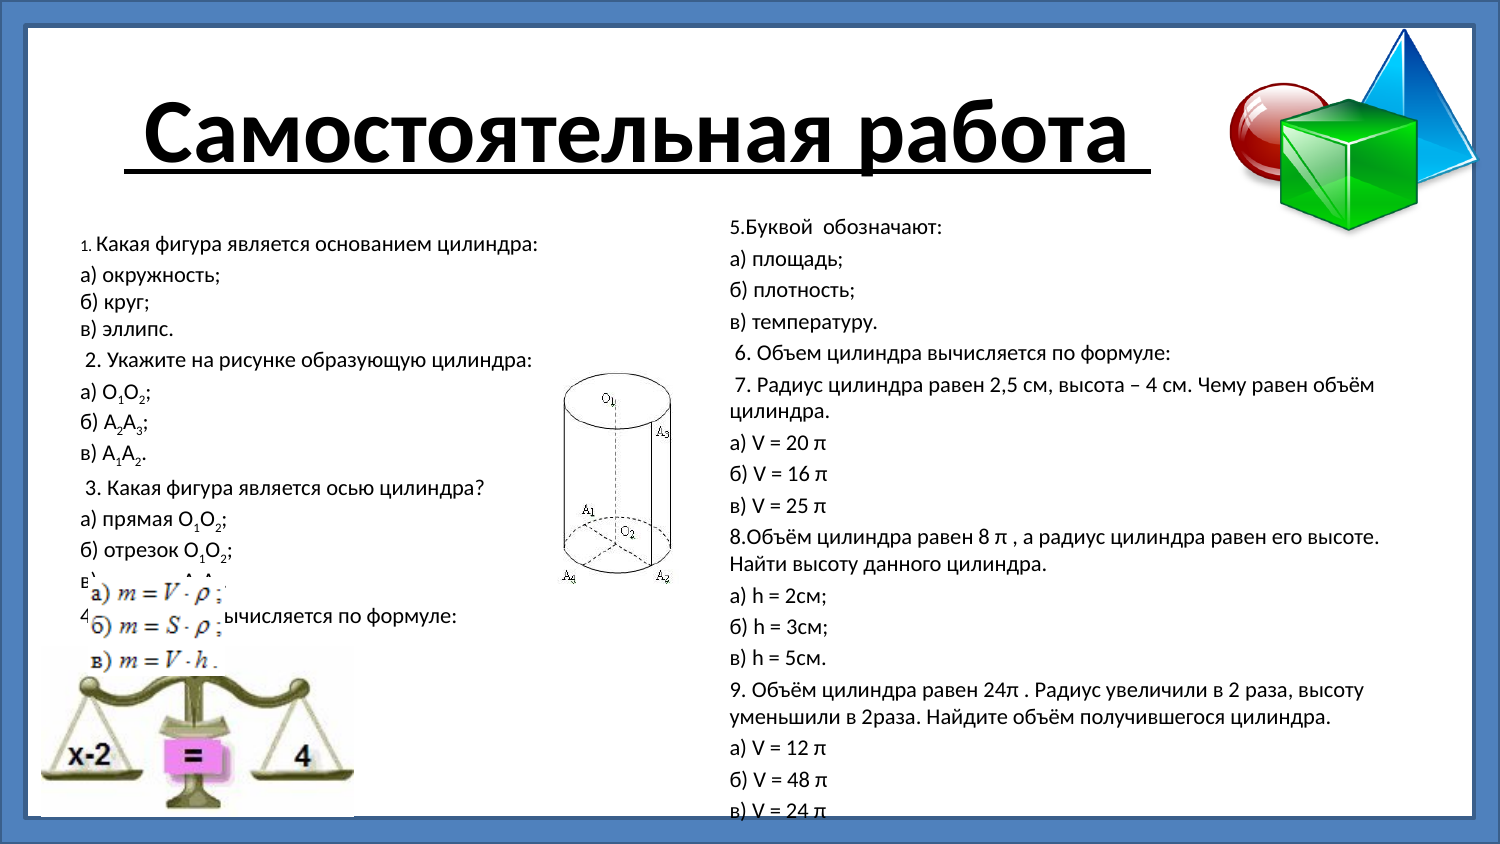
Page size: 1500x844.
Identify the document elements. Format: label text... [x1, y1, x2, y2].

title Самостоятельная работа [64, 55, 1211, 197]
picture [537, 362, 715, 612]
picture [41, 577, 354, 817]
list 1. Какая фигура является основанием цилиндра: а) окружность; б) круг; в) эллипс. 2. Укажите на рисунке образующую цилиндра: а) О1О2; б) А2А3; в) А1А2. 3. Какая фигура является осью цилиндра? а) прямая О1О2; б) отрезок О1О2; в) отрезок А1А2. 4. Масса тела вычисляется по формуле: [64, 221, 728, 639]
picture [1222, 8, 1483, 245]
